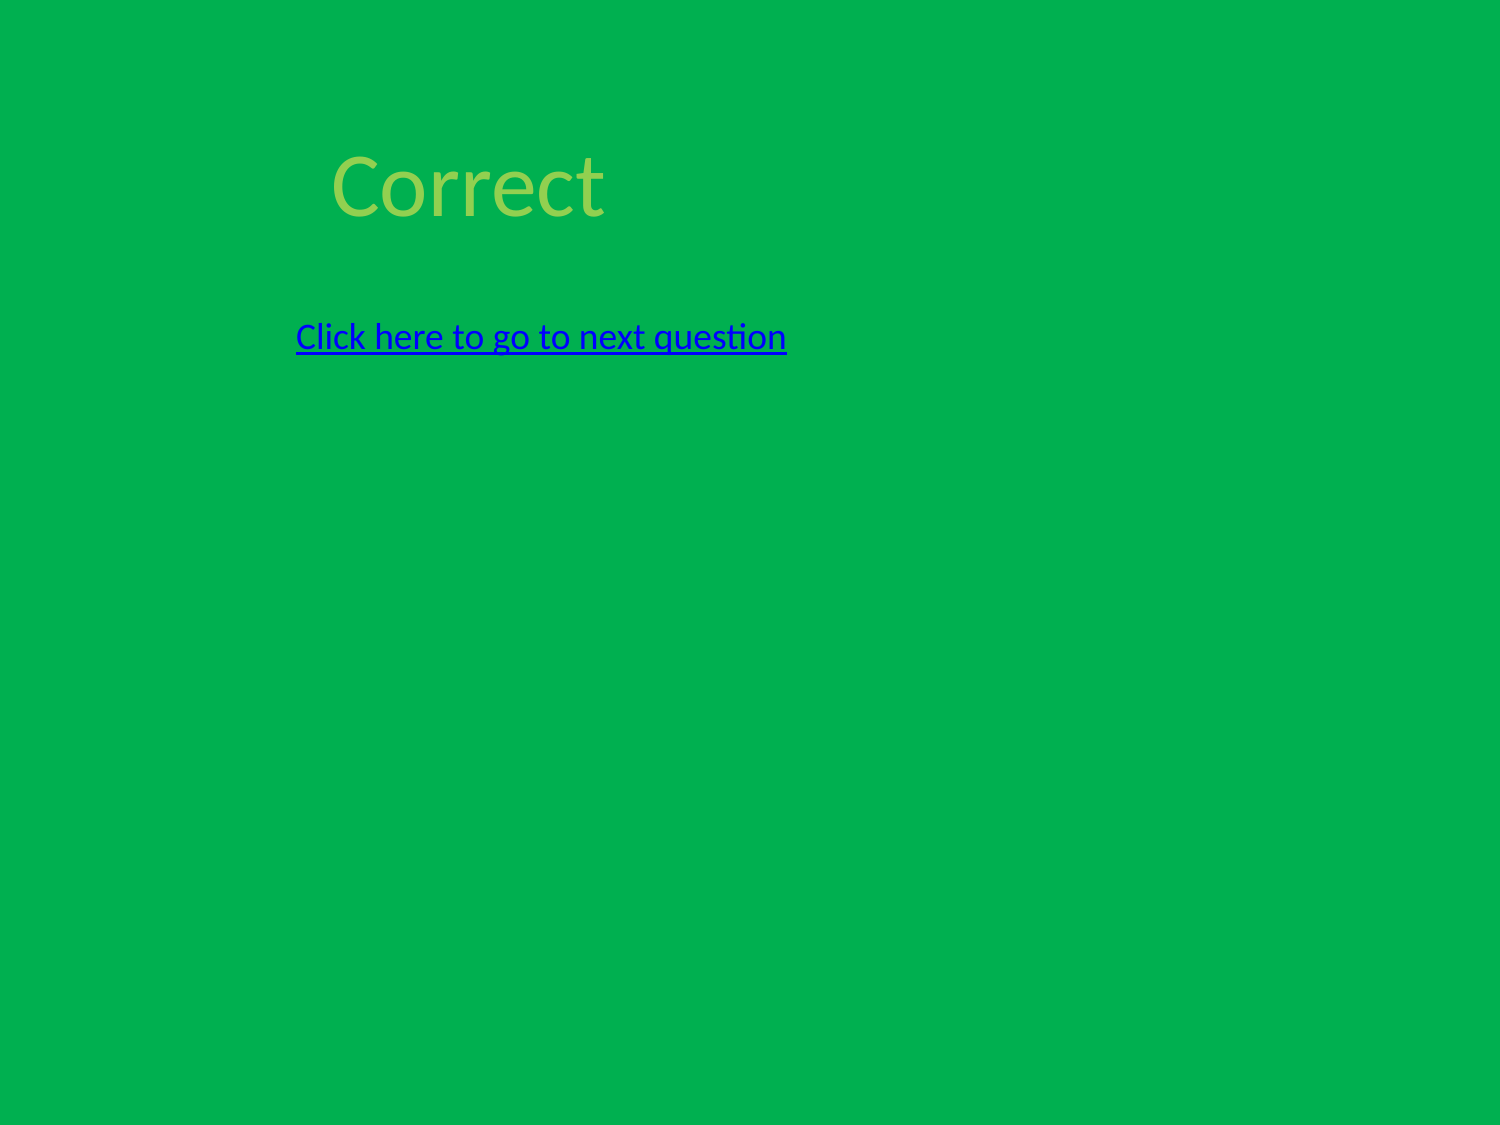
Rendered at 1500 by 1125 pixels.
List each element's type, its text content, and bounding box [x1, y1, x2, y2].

text_box Correct [316, 117, 645, 242]
text_box Click here to go to next question [281, 304, 832, 365]
